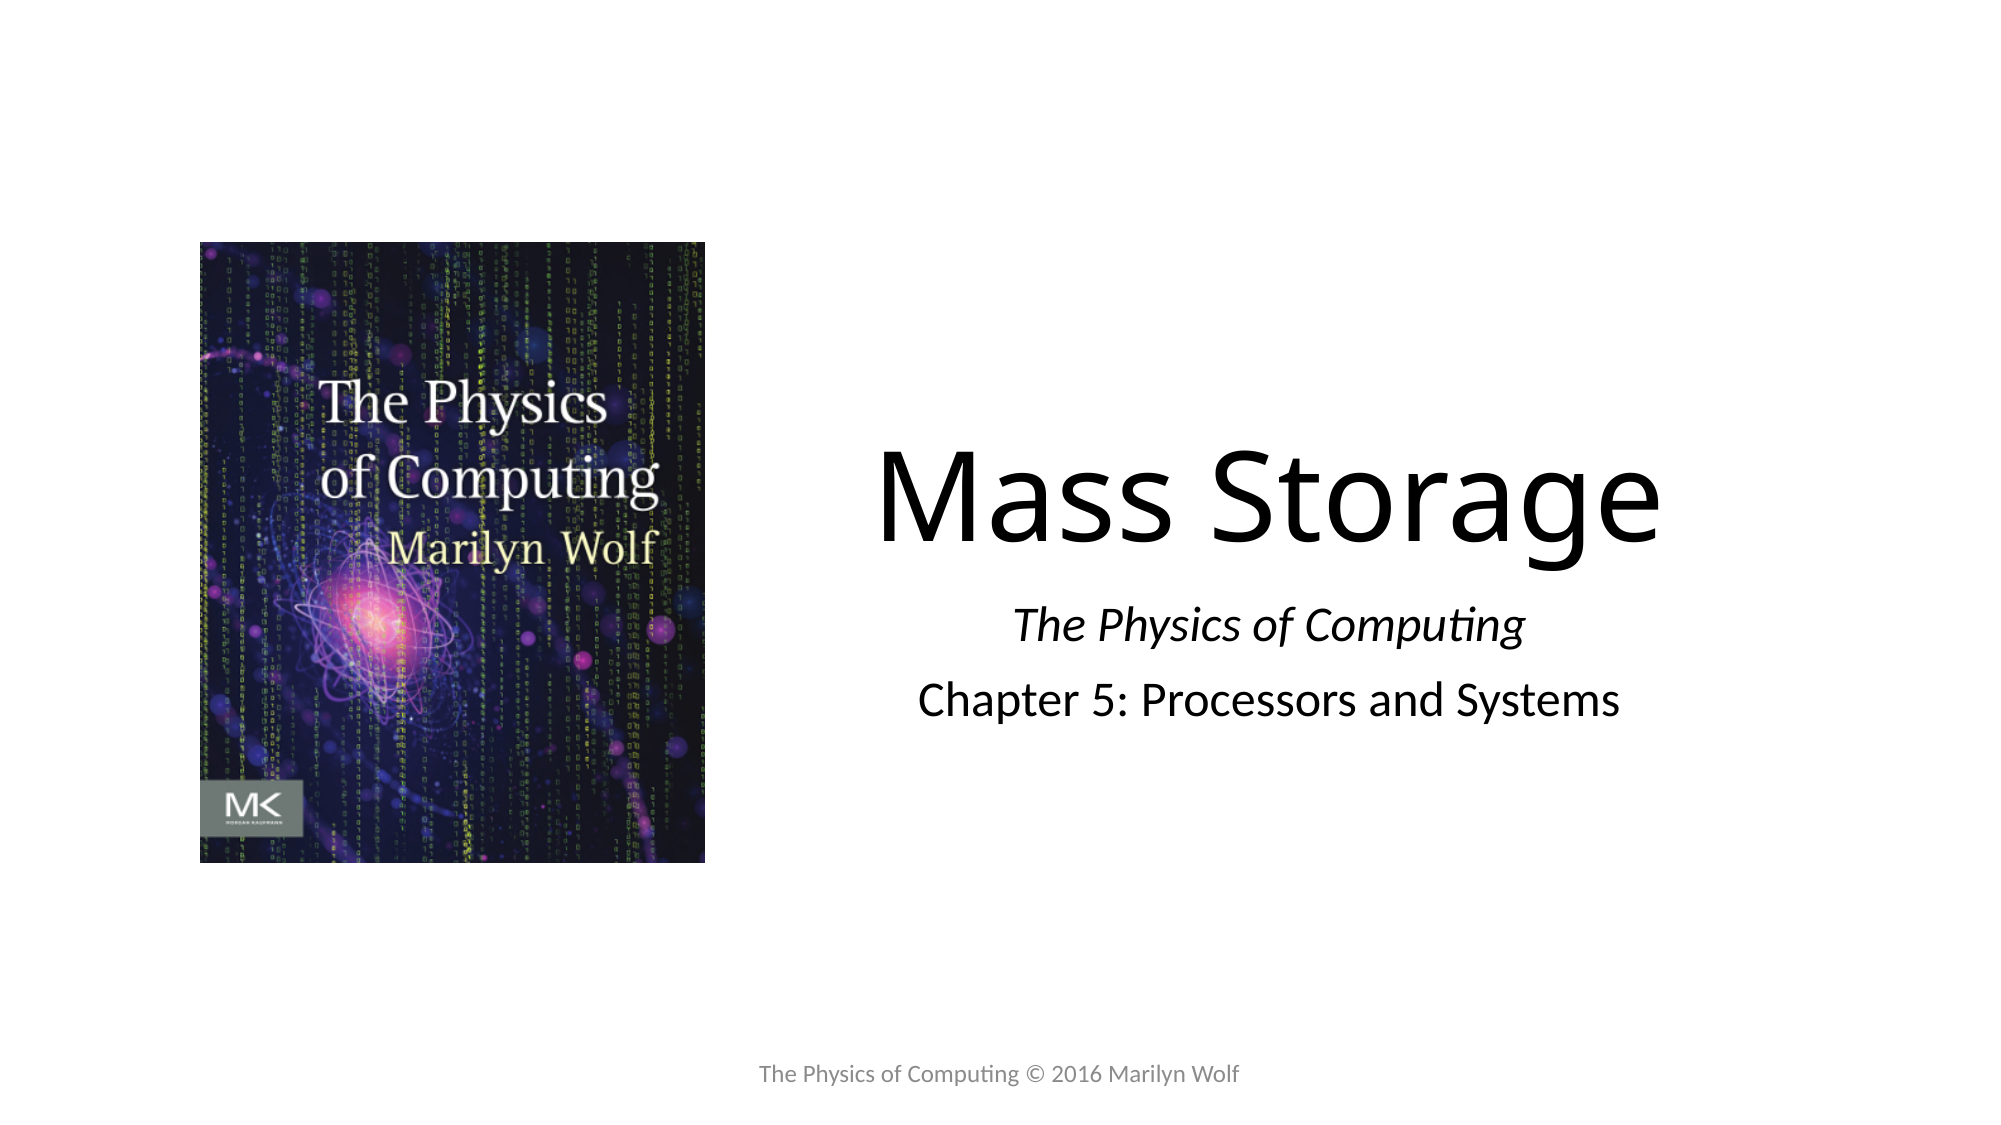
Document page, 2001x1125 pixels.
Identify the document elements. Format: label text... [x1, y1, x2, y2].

subtitle The Physics of Computing Chapter 5: Processors and Systems [788, 590, 1750, 863]
picture [200, 242, 705, 863]
footer The Physics of Computing © 2016 Marilyn Wolf [662, 1042, 1338, 1103]
title Mass Storage [788, 184, 1750, 576]
